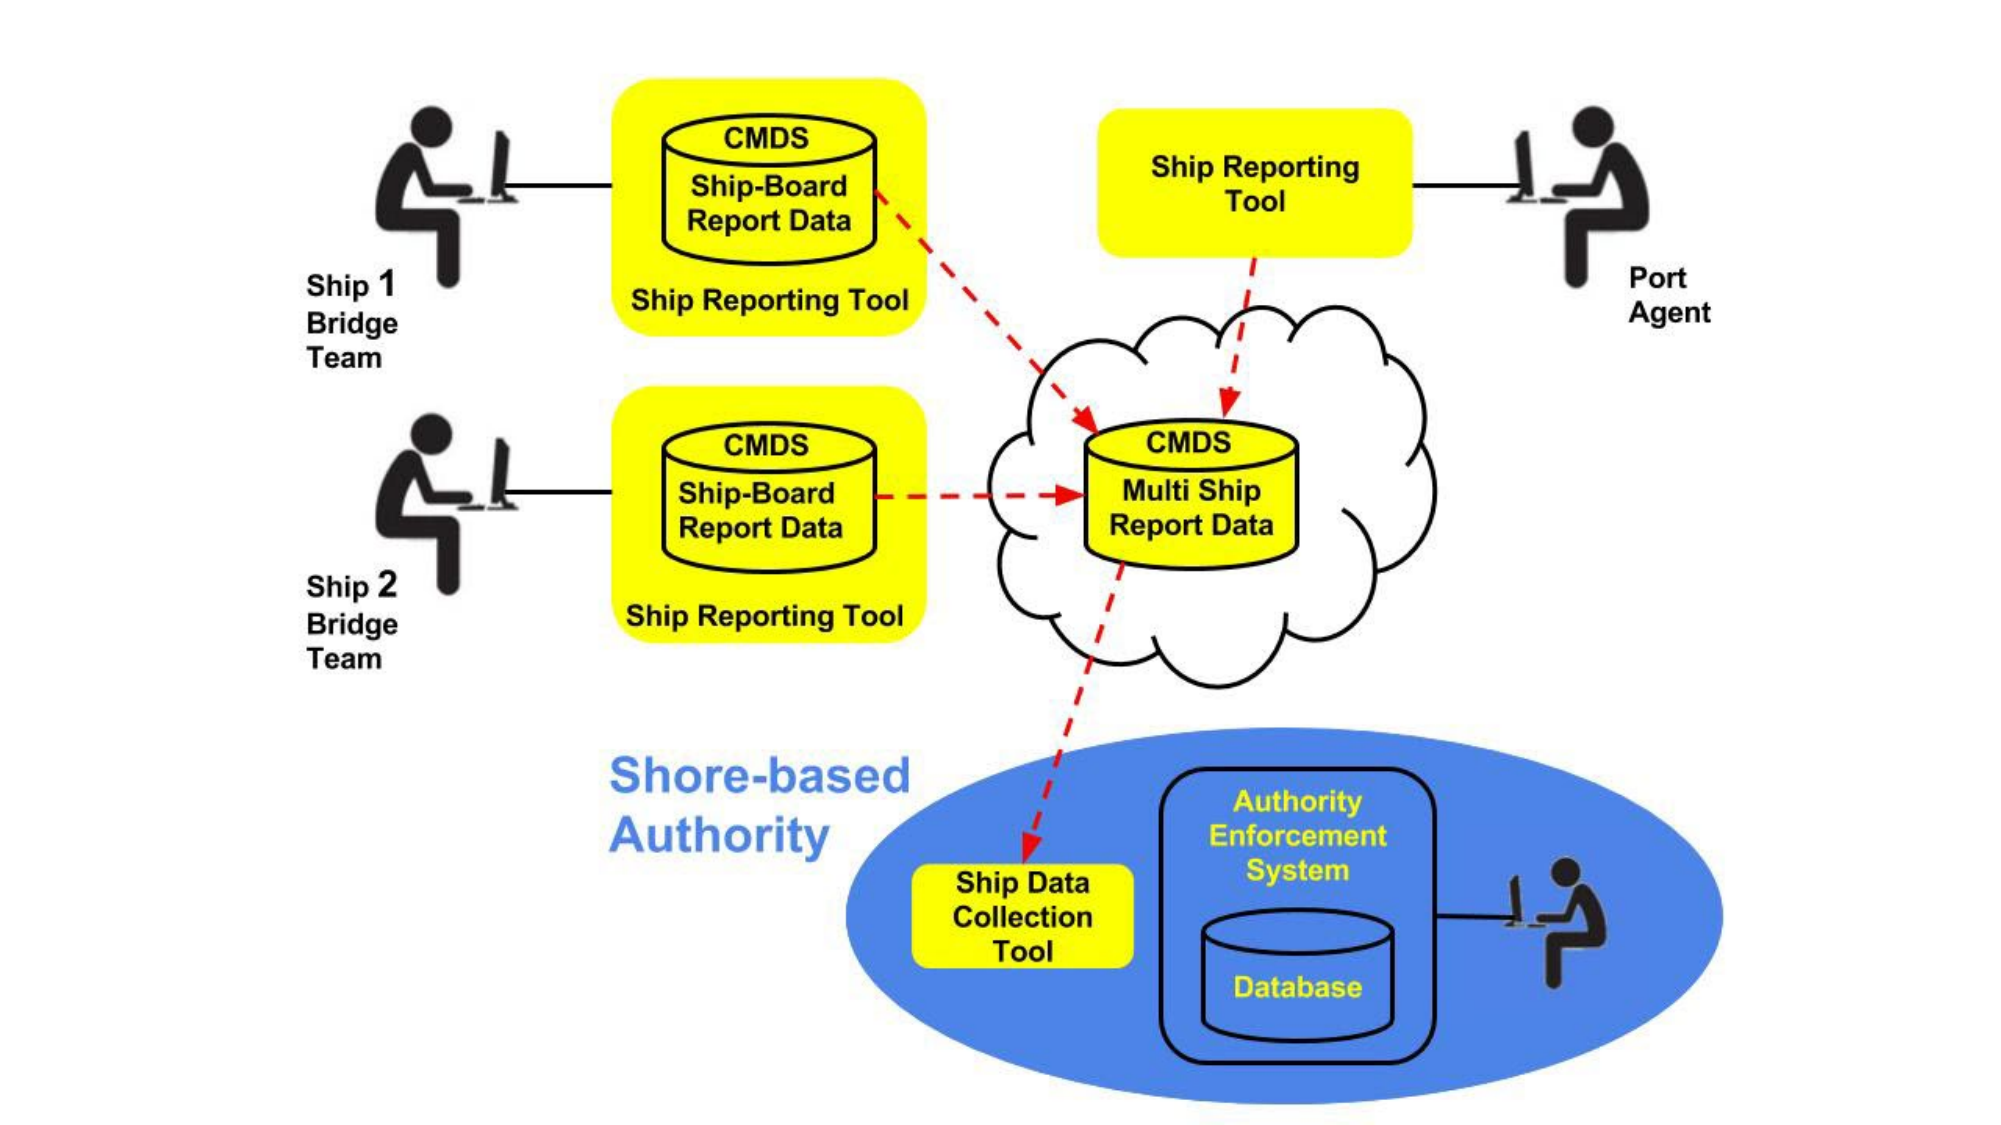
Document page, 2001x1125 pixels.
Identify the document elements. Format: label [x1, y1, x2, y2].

picture [249, 0, 1750, 1125]
